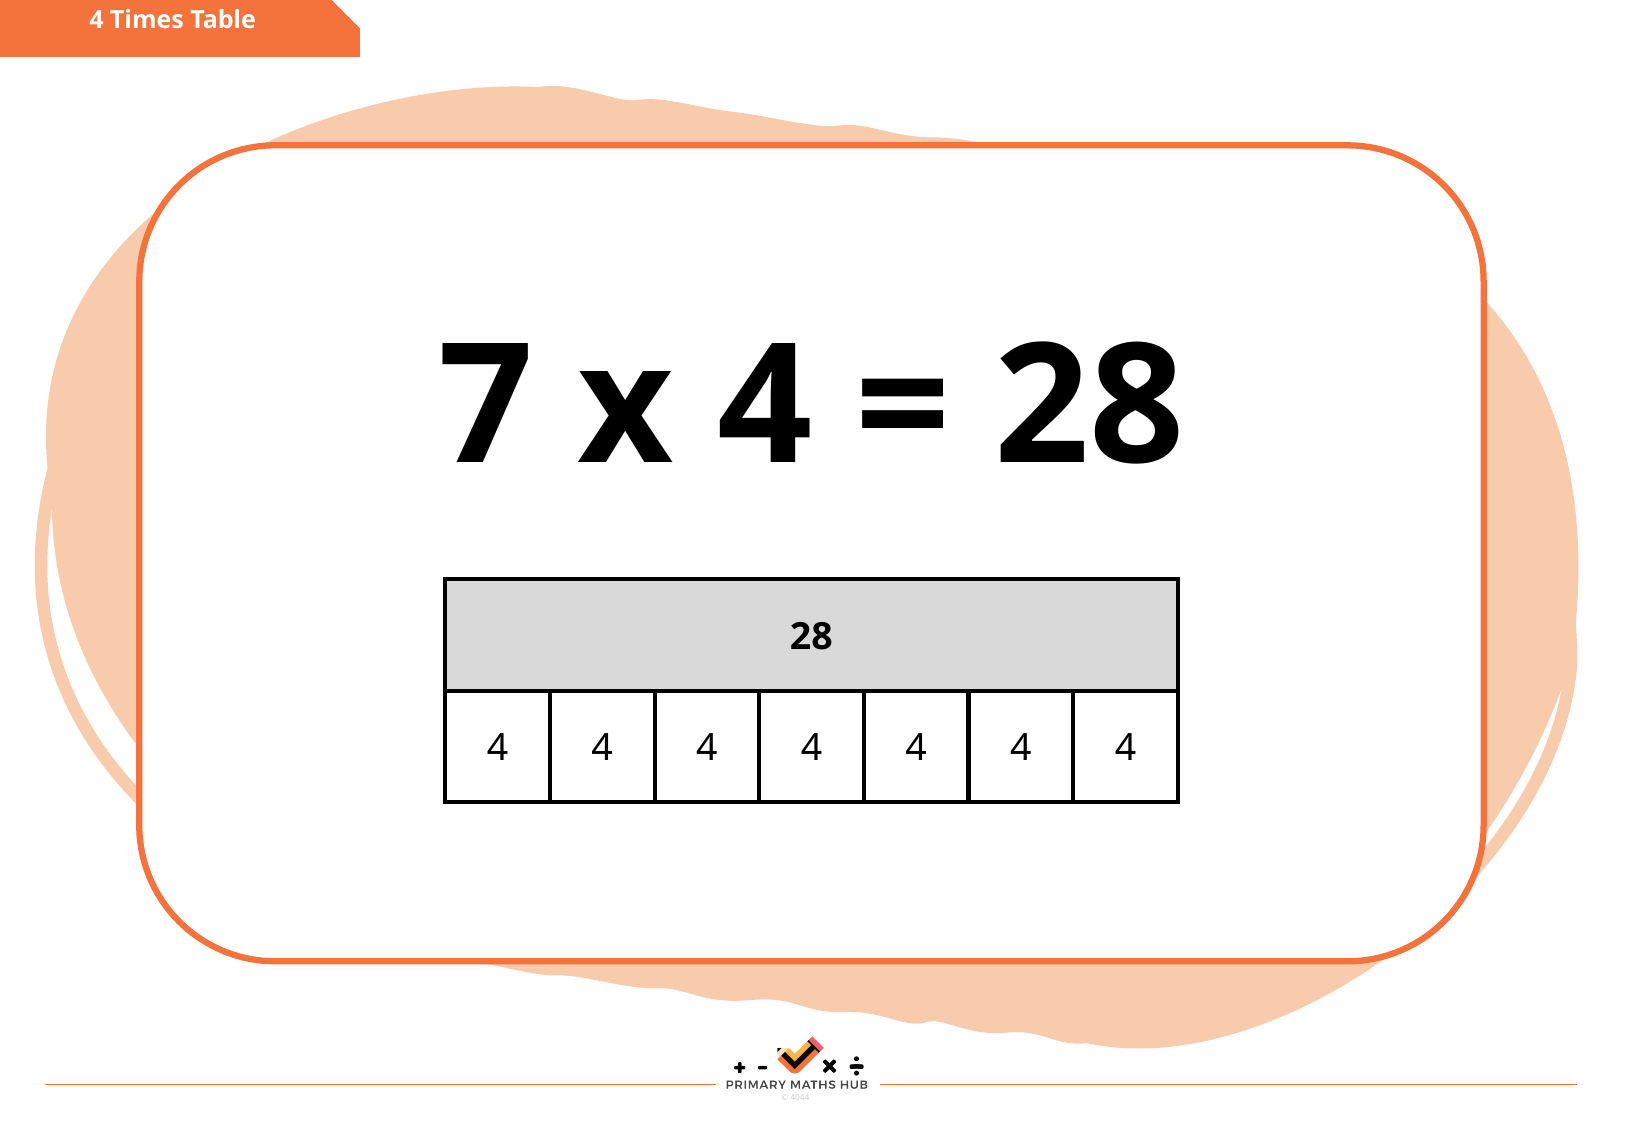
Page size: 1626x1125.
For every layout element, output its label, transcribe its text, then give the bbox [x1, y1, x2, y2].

picture [722, 1034, 872, 1094]
text_box [273, 91, 956, 144]
text_box 7 x 4 = 28 [140, 288, 1485, 503]
table_cell 4 [761, 693, 862, 800]
text_box © 4044 [720, 1084, 870, 1110]
text_box [496, 960, 1374, 1044]
table_cell 4 [866, 693, 966, 800]
table_cell 4 [552, 693, 653, 800]
table_cell 4 [971, 693, 1071, 800]
table_cell 4 [1075, 693, 1176, 800]
text_box [138, 144, 1485, 963]
text_box 4 Times Table [0, 0, 361, 58]
table_cell 4 [447, 693, 548, 800]
text_box [39, 214, 155, 799]
text_box [1479, 300, 1579, 867]
table_header 28 [447, 581, 1176, 689]
table_cell 4 [657, 693, 757, 800]
